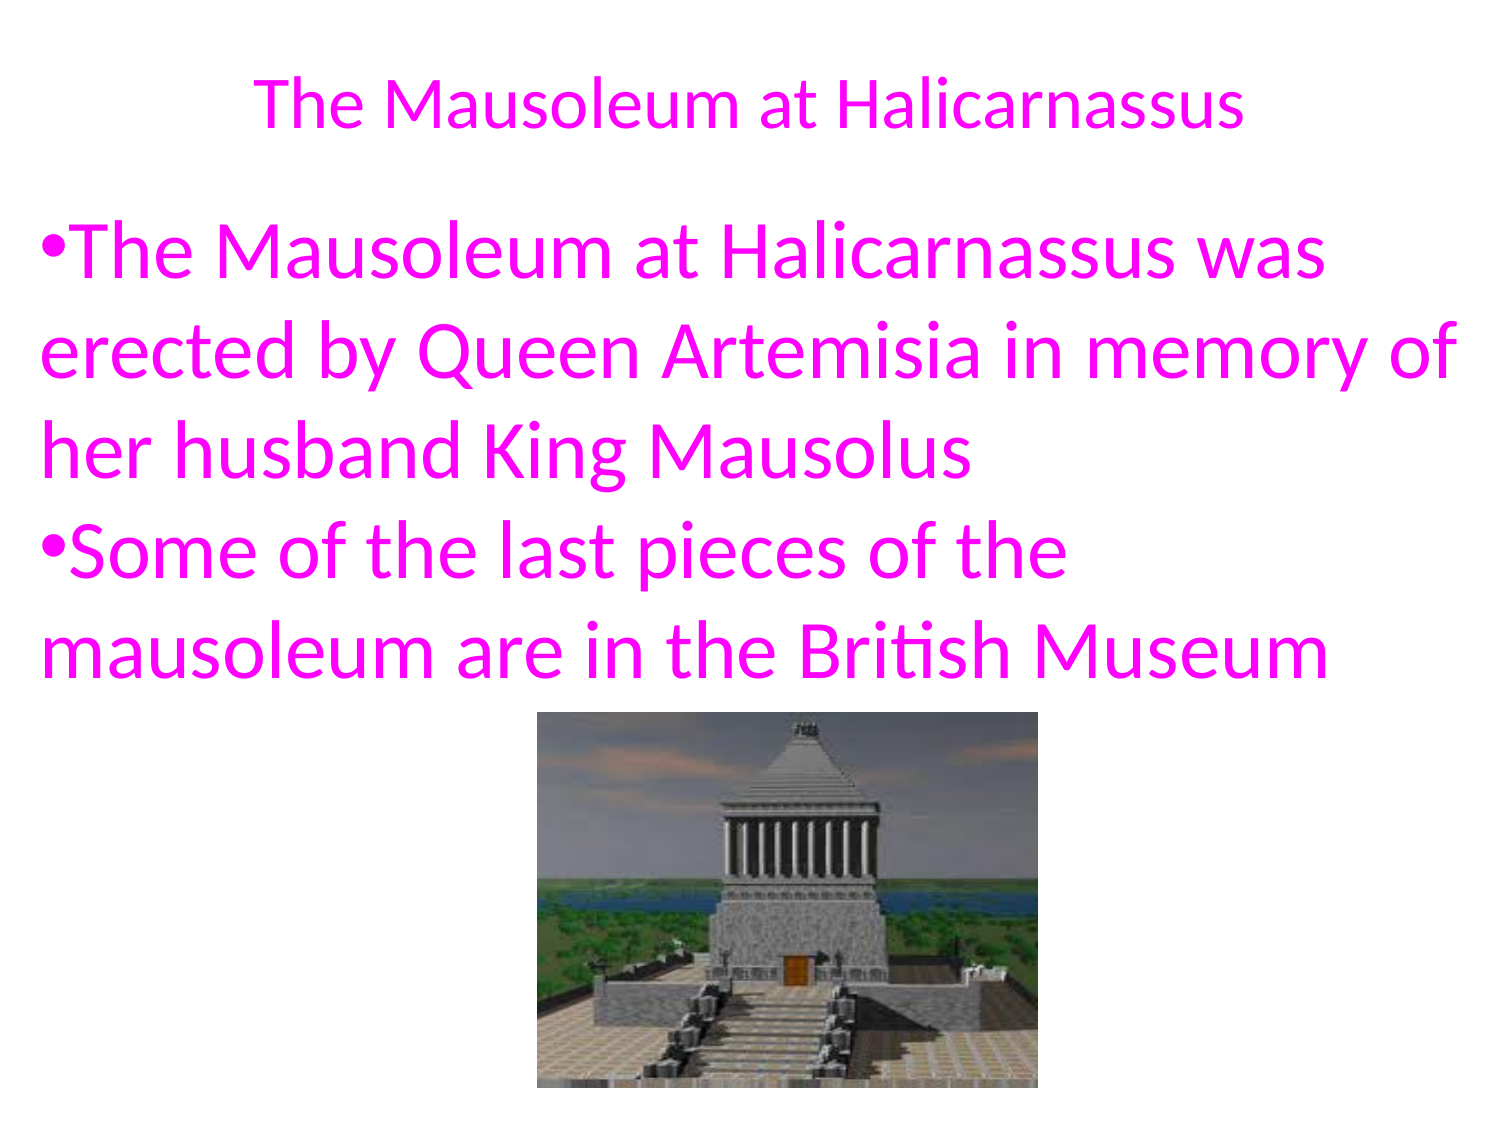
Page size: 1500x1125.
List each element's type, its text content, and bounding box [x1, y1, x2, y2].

title The Mausoleum at Halicarnassus [75, 45, 1425, 187]
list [537, 712, 1038, 1088]
text_box The Mausoleum at Halicarnassus was erected by Queen Artemisia in memory of her husband King Mausolus Some of the last pieces of the mausoleum are in the British Museum [24, 187, 1500, 703]
